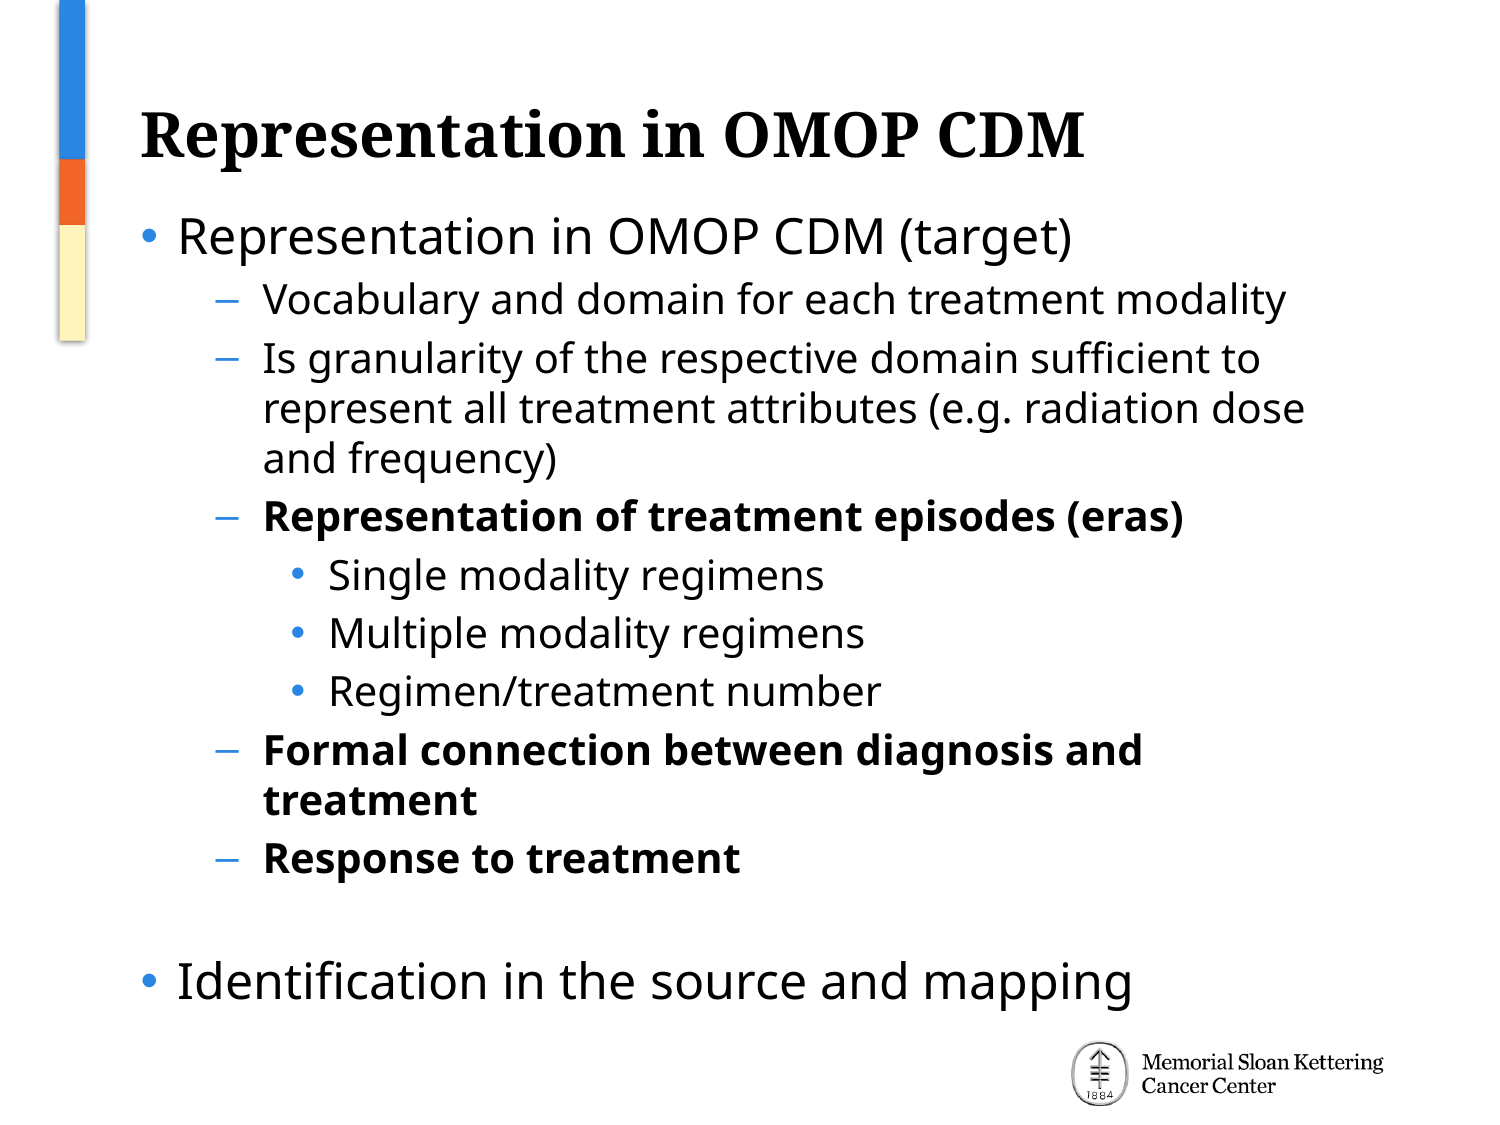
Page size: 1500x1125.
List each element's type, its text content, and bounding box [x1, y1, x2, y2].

list Representation in OMOP CDM (target) Vocabulary and domain for each treatment modality Is granularity of the respective domain sufficient to represent all treatment attributes (e.g. radiation dose and frequency) Representation of treatment episodes (eras) Single modality regimens Multiple modality regimens Regimen/treatment number Formal connection between diagnosis and treatment Response to treatment Identification in the source and mapping [125, 197, 1386, 940]
title Representation in OMOP CDM [125, 48, 1386, 178]
